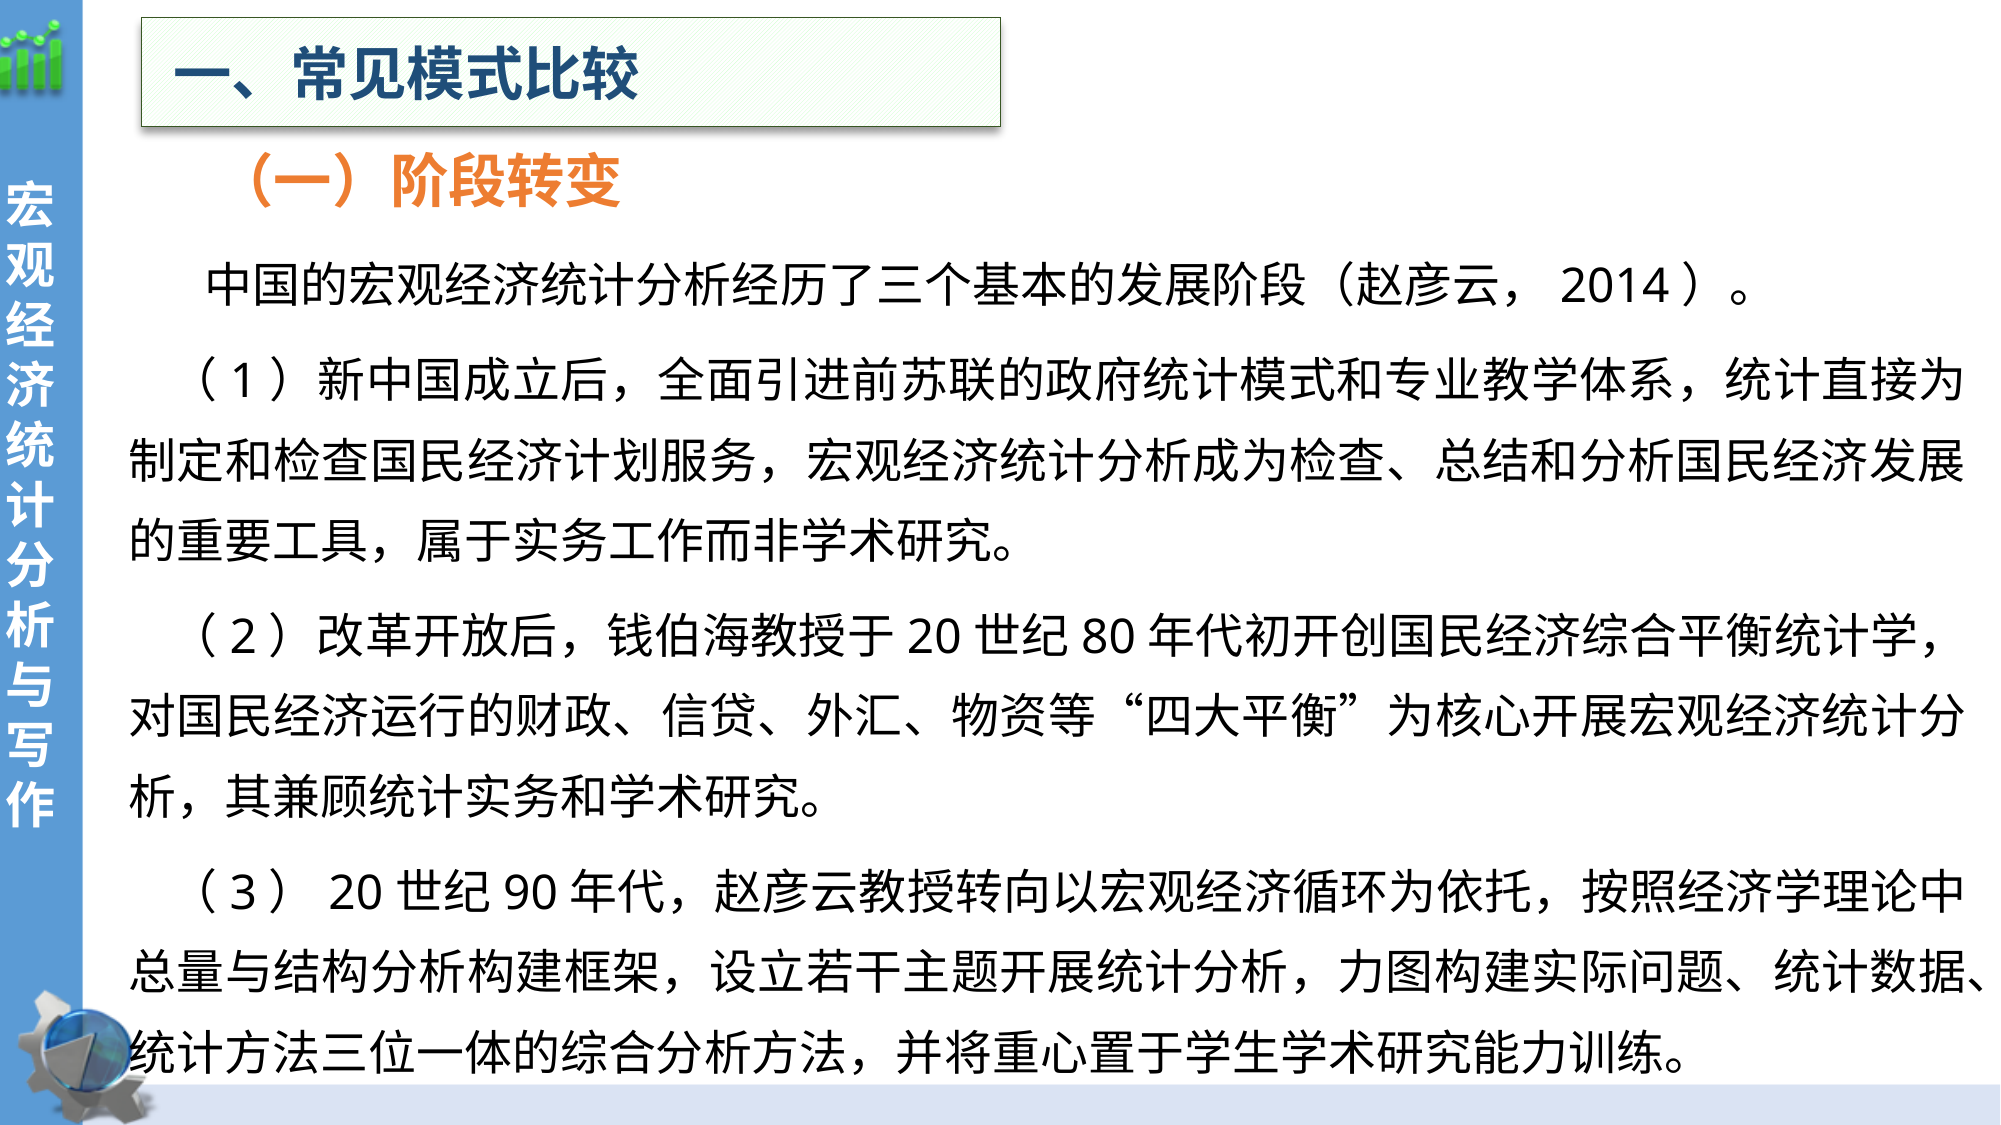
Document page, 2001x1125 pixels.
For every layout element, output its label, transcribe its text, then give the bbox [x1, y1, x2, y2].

picture [0, 0, 2001, 1125]
text_box （一）阶段转变 中国的宏观经济统计分析经历了三个基本的发展阶段（赵彦云，2014）。 （1）新中国成立后，全面引进前苏联的政府统计模式和专业教学体系，统计直接为制定和检查国民经济计划服务，宏观经济统计分析成为检查、总结和分析国民经济发展的重要工具，属于实务工作而非学术研究。 （2）改革开放后，钱伯海教授于20世纪80年代初开创国民经济综合平衡统计学，对国民经济运行的财政、信贷、外汇、物资等“四大平衡”为核心开展宏观经济统计分析，其兼顾统计实务和学术研究。 （3）20世纪90年代，赵彦云教授转向以宏观经济循环为依托，按照经济学理论中总量与结构分析构建框架，设立若干主题开展统计分析，力图构建实际问题、统计数据、统计方法三位一体的综合分析方法，并将重心置于学生学术研究能力训练。 [113, 101, 1982, 1082]
text_box 一、常见模式比较 [141, 17, 1000, 127]
